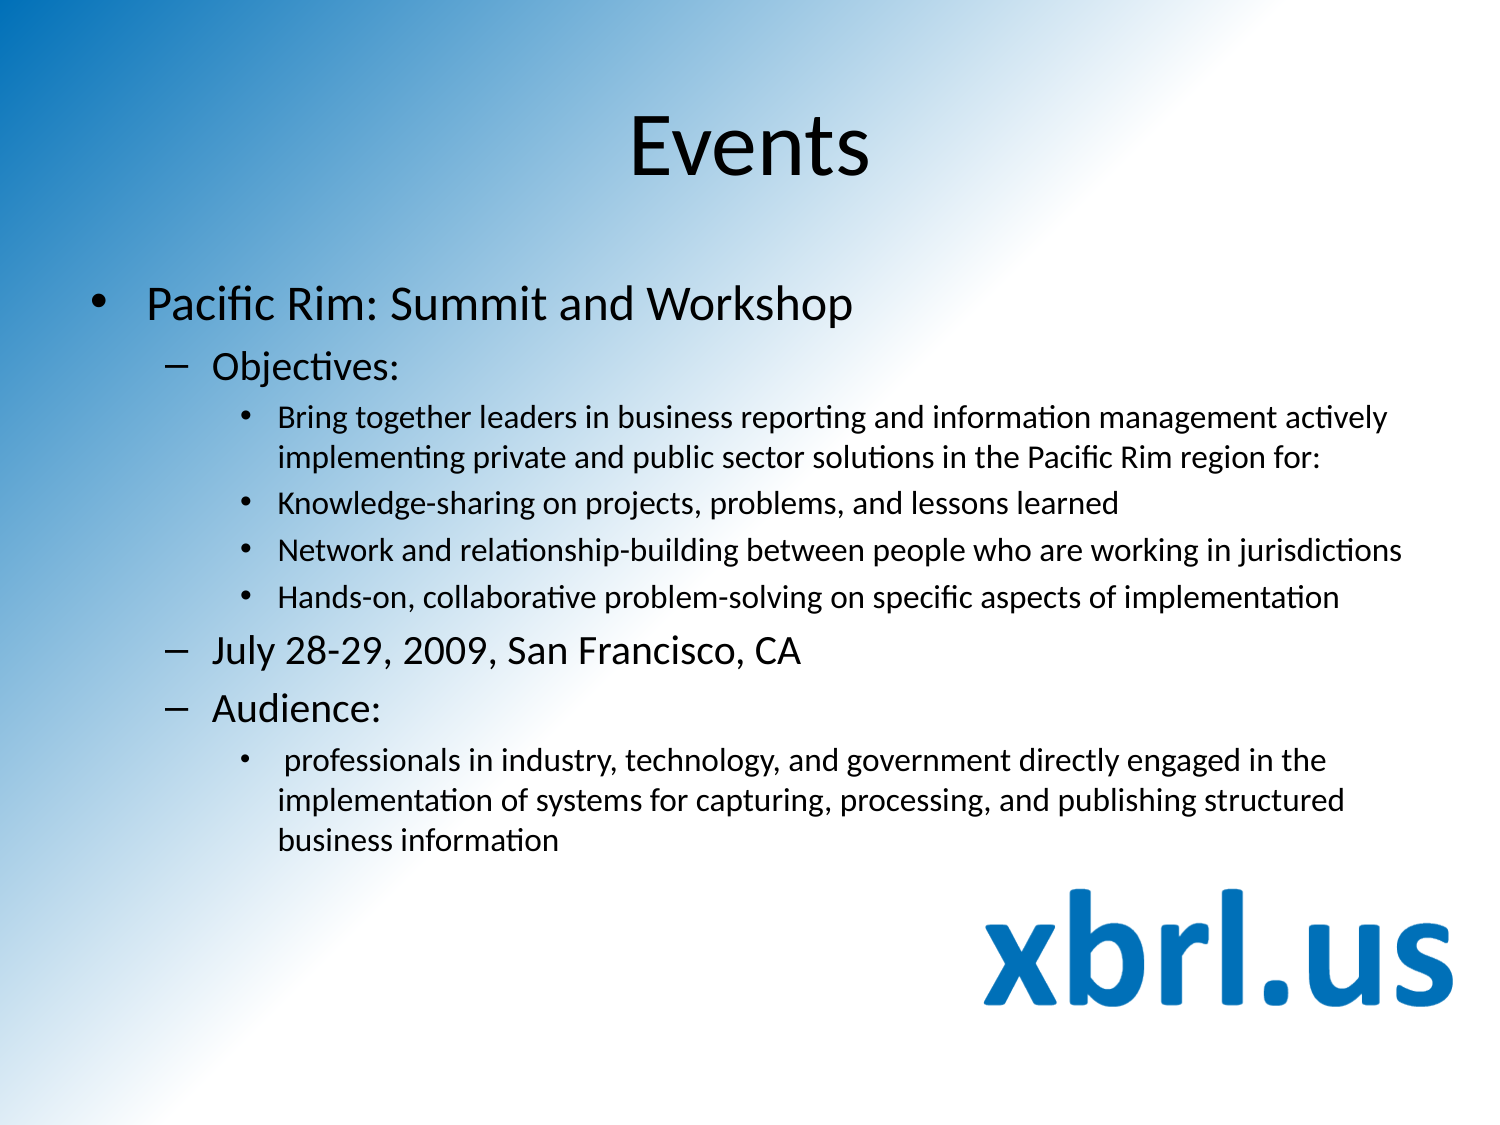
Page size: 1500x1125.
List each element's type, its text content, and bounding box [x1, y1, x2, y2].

picture [962, 862, 1464, 1038]
list Pacific Rim: Summit and Workshop Objectives: Bring together leaders in business reporting and information management actively implementing private and public sector solutions in the Pacific Rim region for: Knowledge-sharing on projects, problems, and lessons learned Network and relationship-building between people who are working in jurisdictions Hands-on, collaborative problem-solving on specific aspects of implementation July 28-29, 2009, San Francisco, CA Audience: professionals in industry, technology, and government directly engaged in the implementation of systems for capturing, processing, and publishing structured business information [74, 262, 1426, 1006]
title Events [74, 44, 1426, 233]
